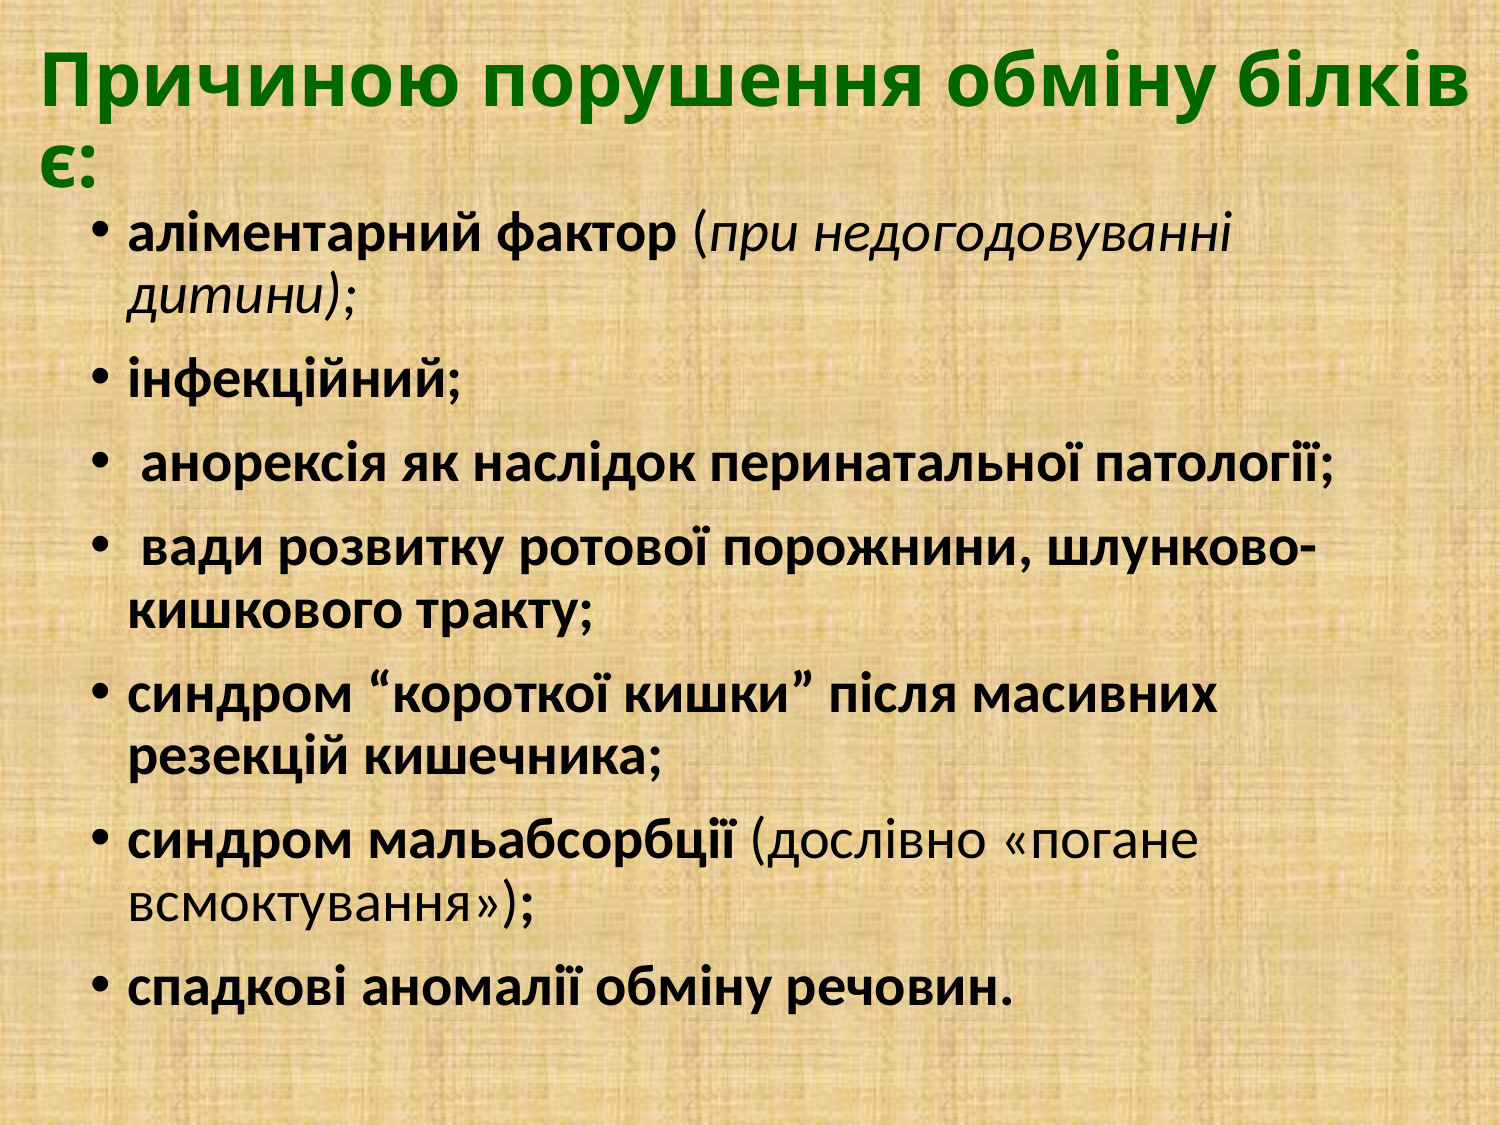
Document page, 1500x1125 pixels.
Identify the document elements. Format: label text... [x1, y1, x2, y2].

list аліментарний фактор (при недогодовуванні дитини); інфекційний; анорексія як наслідок перинатальної патології; вади розвитку ротової порожнини, шлунково-кишкового тракту; синдром “короткої кишки” після масивних резекцій кишечника; синдром мальабсорбції (дослівно «погане всмоктування»); спадкові аномалії обміну речовин. [74, 192, 1442, 1104]
picture [0, 0, 1500, 1125]
title Причиною порушення обміну білків є: [23, 46, 1500, 200]
